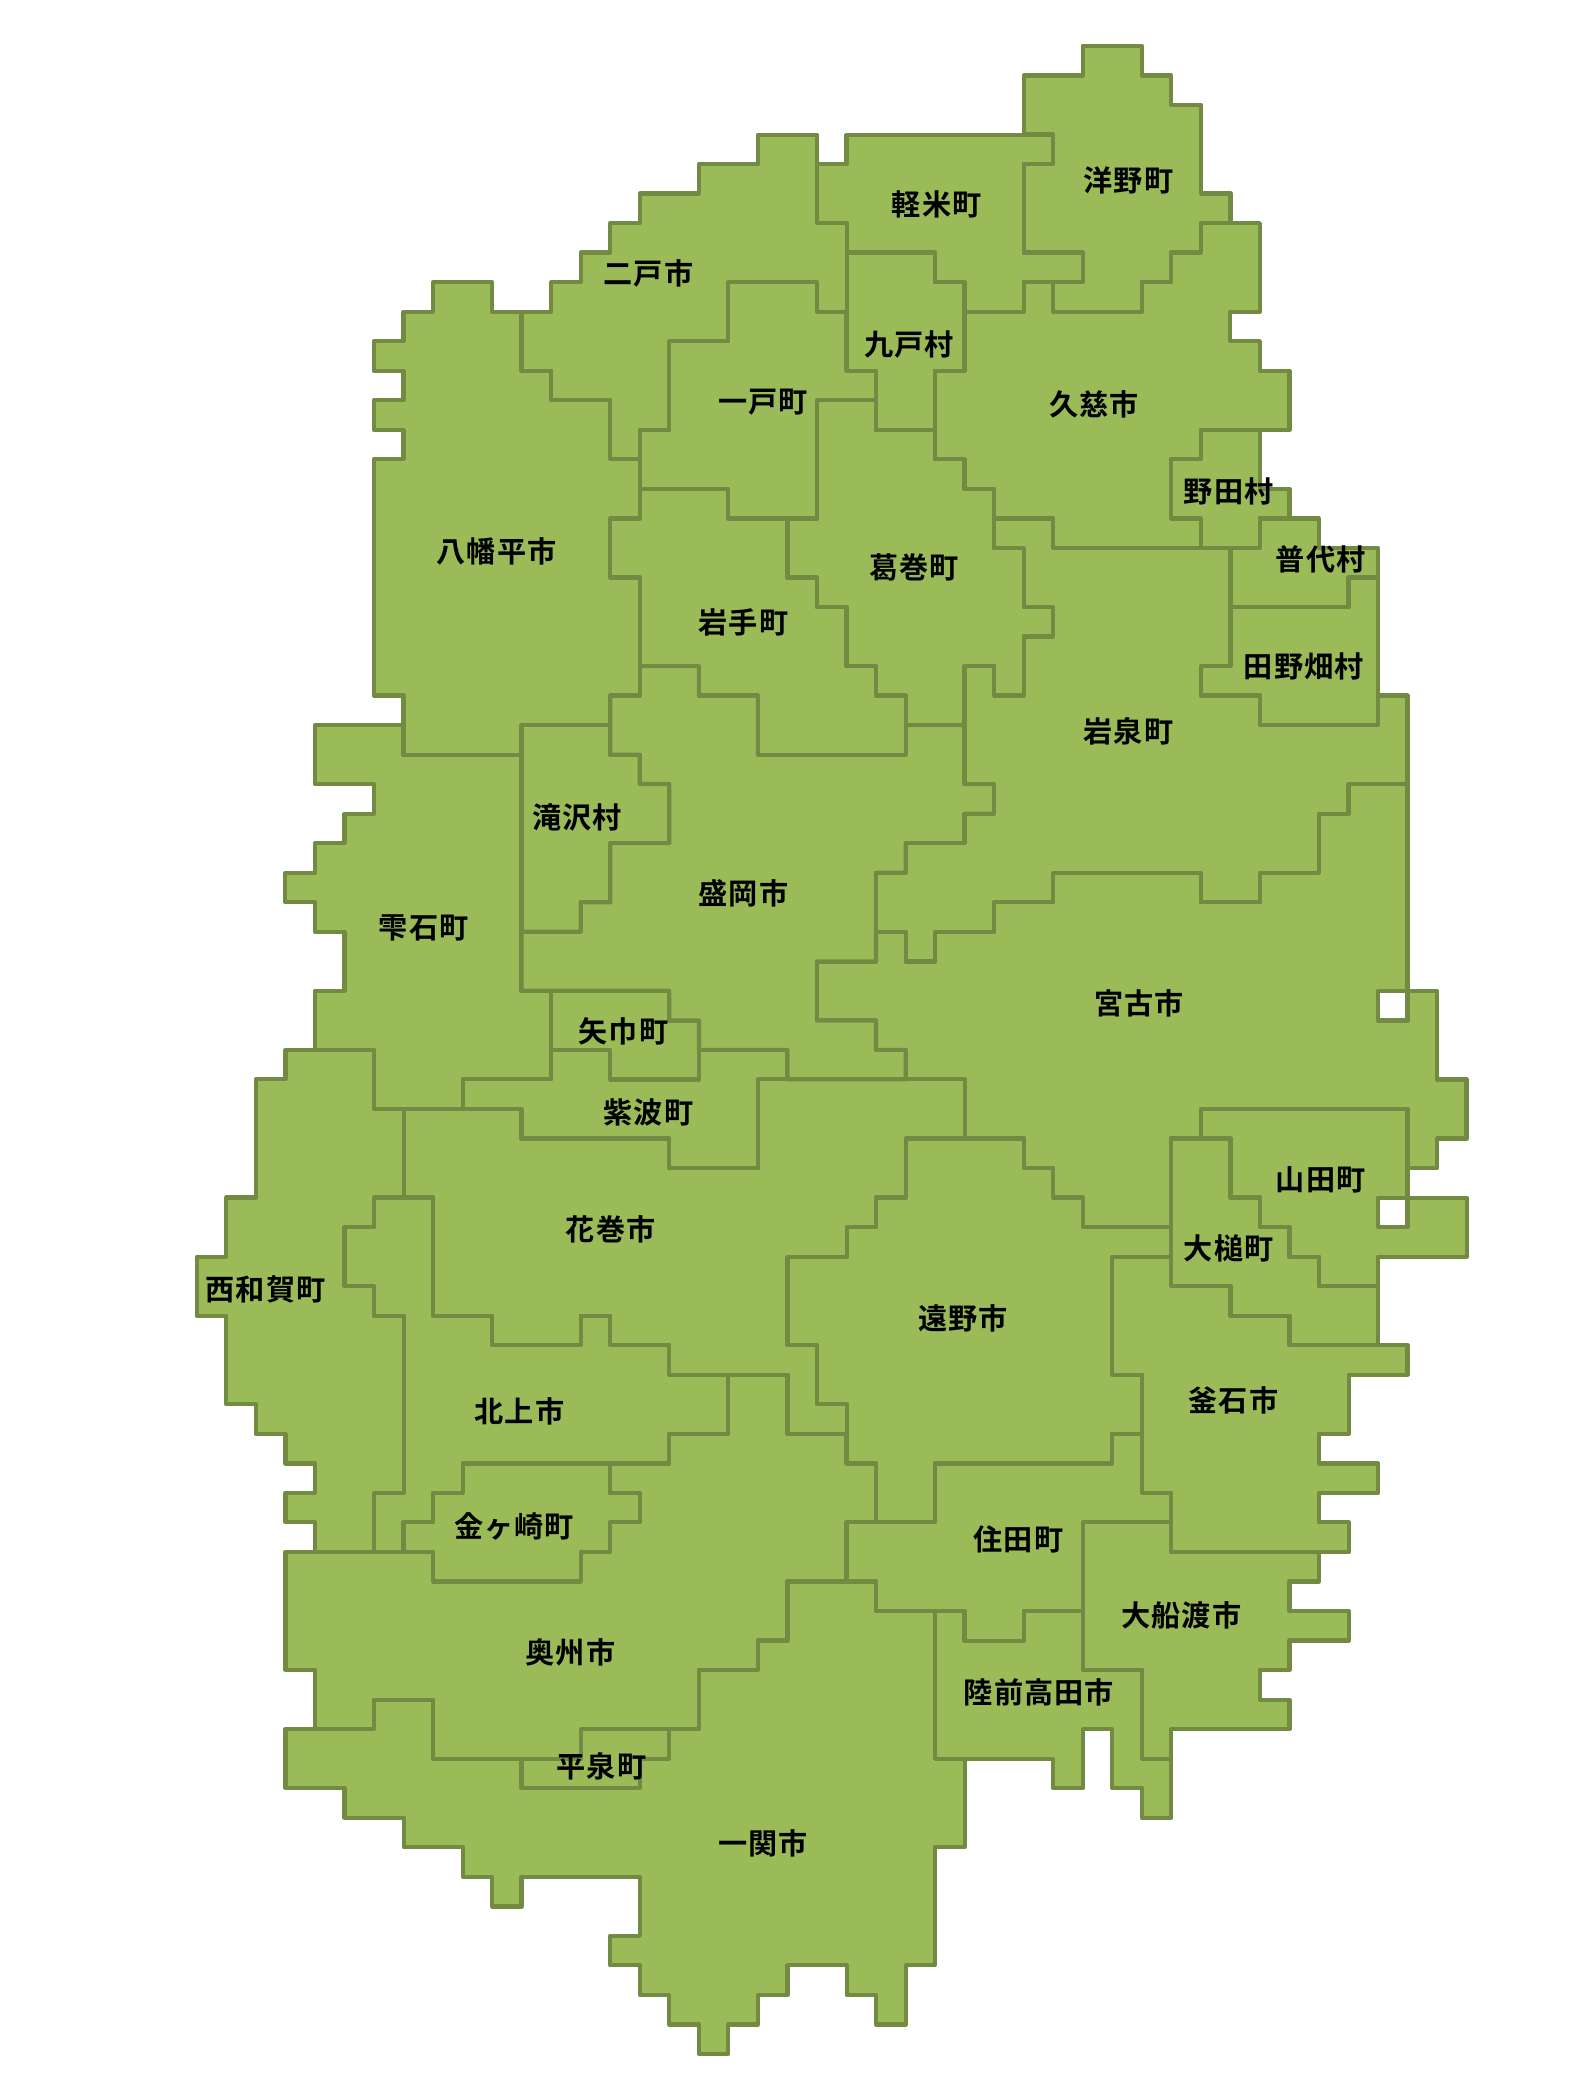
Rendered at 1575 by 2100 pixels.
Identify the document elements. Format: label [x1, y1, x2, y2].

text_box [189, 45, 1467, 2055]
